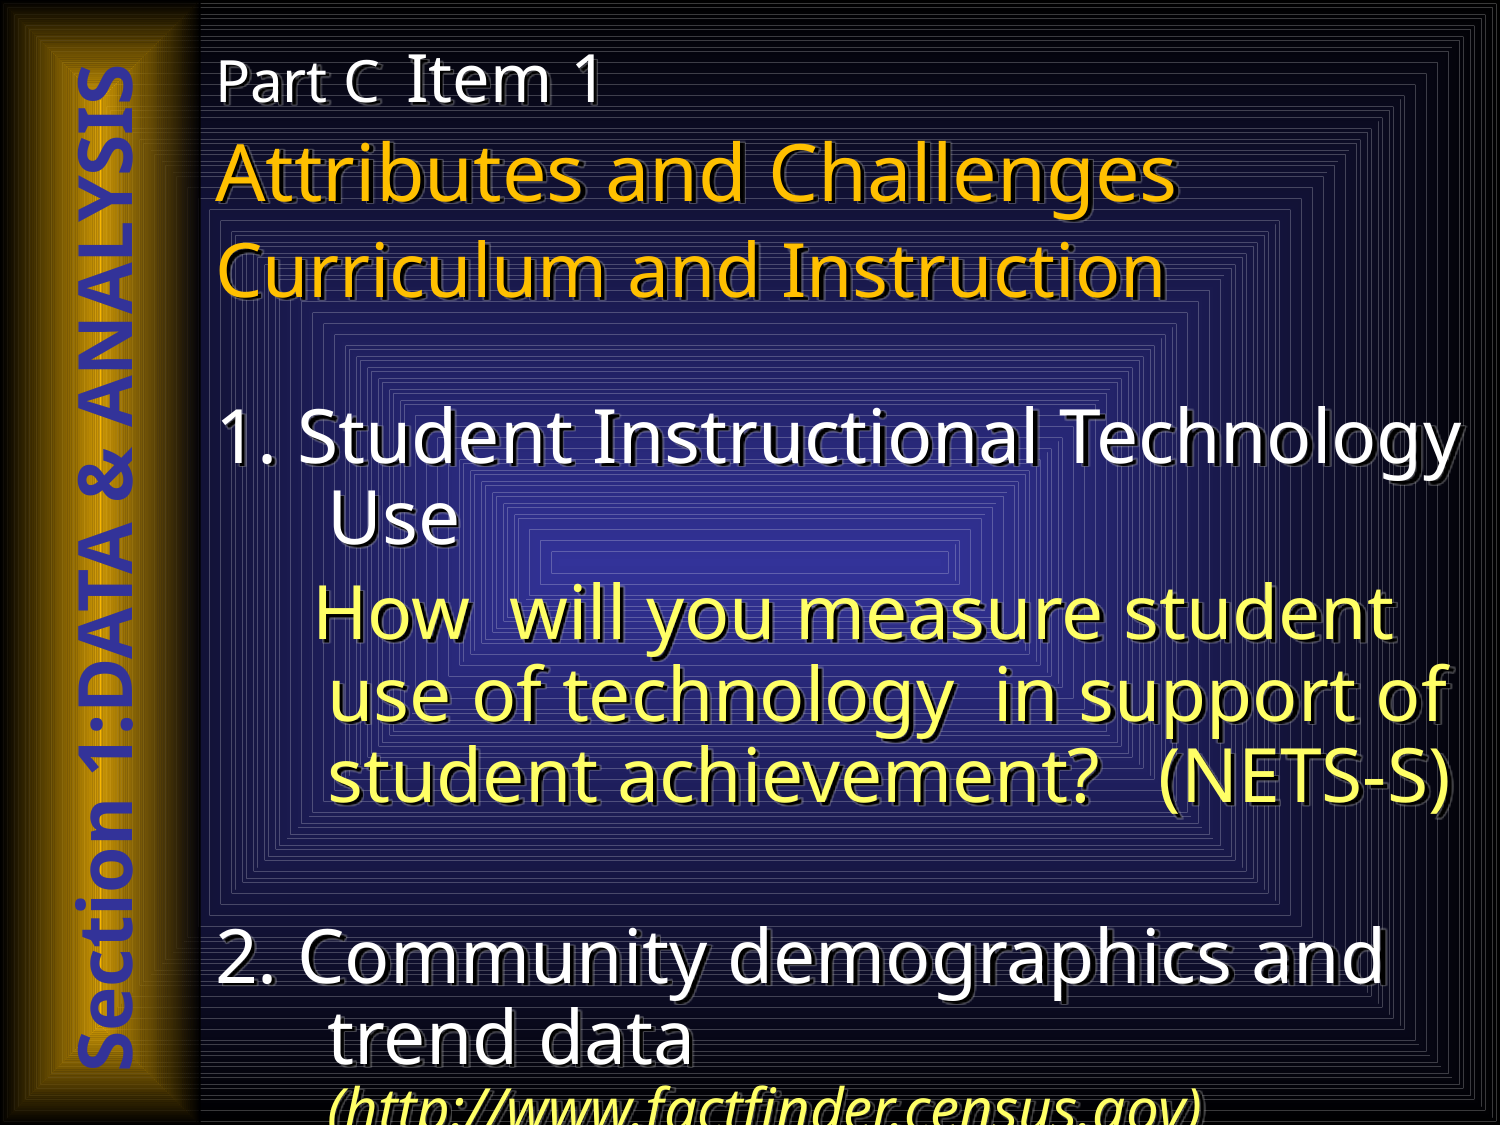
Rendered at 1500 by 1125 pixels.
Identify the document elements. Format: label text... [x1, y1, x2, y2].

text_box Section 1:DATA & ANALYSIS [49, 0, 155, 1088]
list Part C Item 1 Attributes and Challenges Curriculum and Instruction 1. Student Instructional Technology Use How will you measure student use of technology in support of student achievement? (NETS-S) 2. Community demographics and trend data (http://www.factfinder.census.gov) [199, 37, 1500, 1076]
